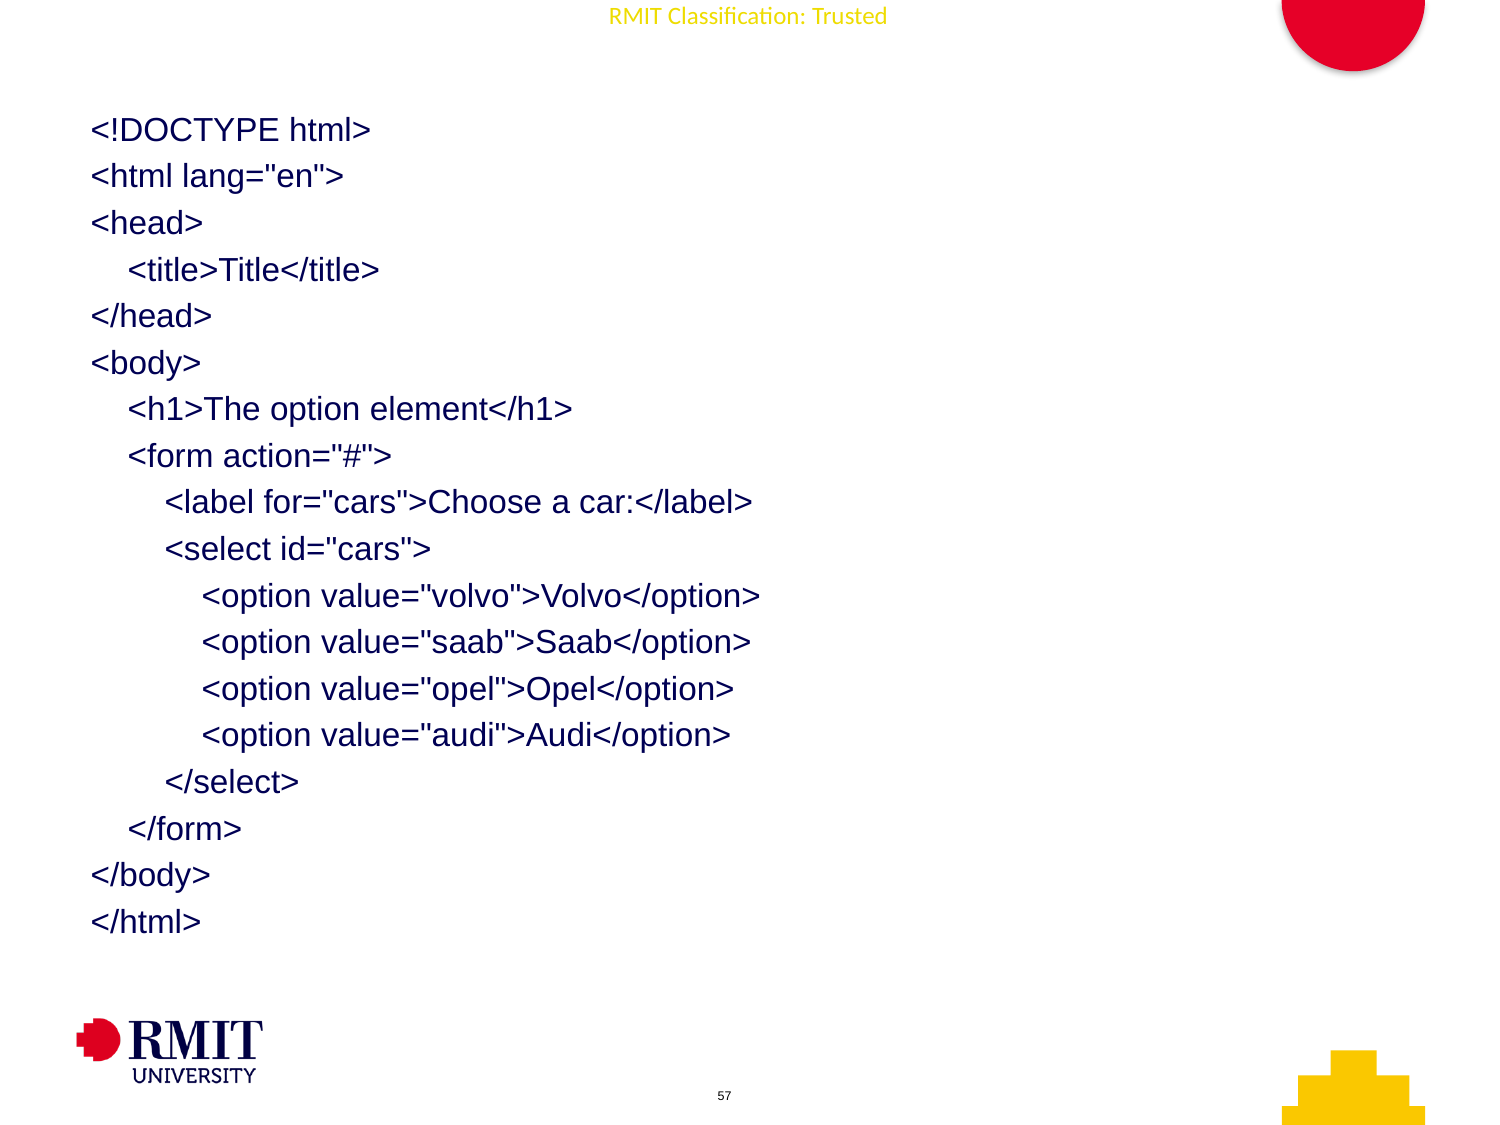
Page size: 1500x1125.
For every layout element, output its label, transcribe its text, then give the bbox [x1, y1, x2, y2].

list <!DOCTYPE html> <html lang="en"> <head> <title>Title</title> </head> <body> <h1>The option element</h1> <form action="#"> <label for="cars">Choose a car:</label> <select id="cars"> <option value="volvo">Volvo</option> <option value="saab">Saab</option> <option value="opel">Opel</option> <option value="audi">Audi</option> </select> </form> </body> </html> [73, 100, 1425, 993]
picture [57, 1001, 281, 1102]
